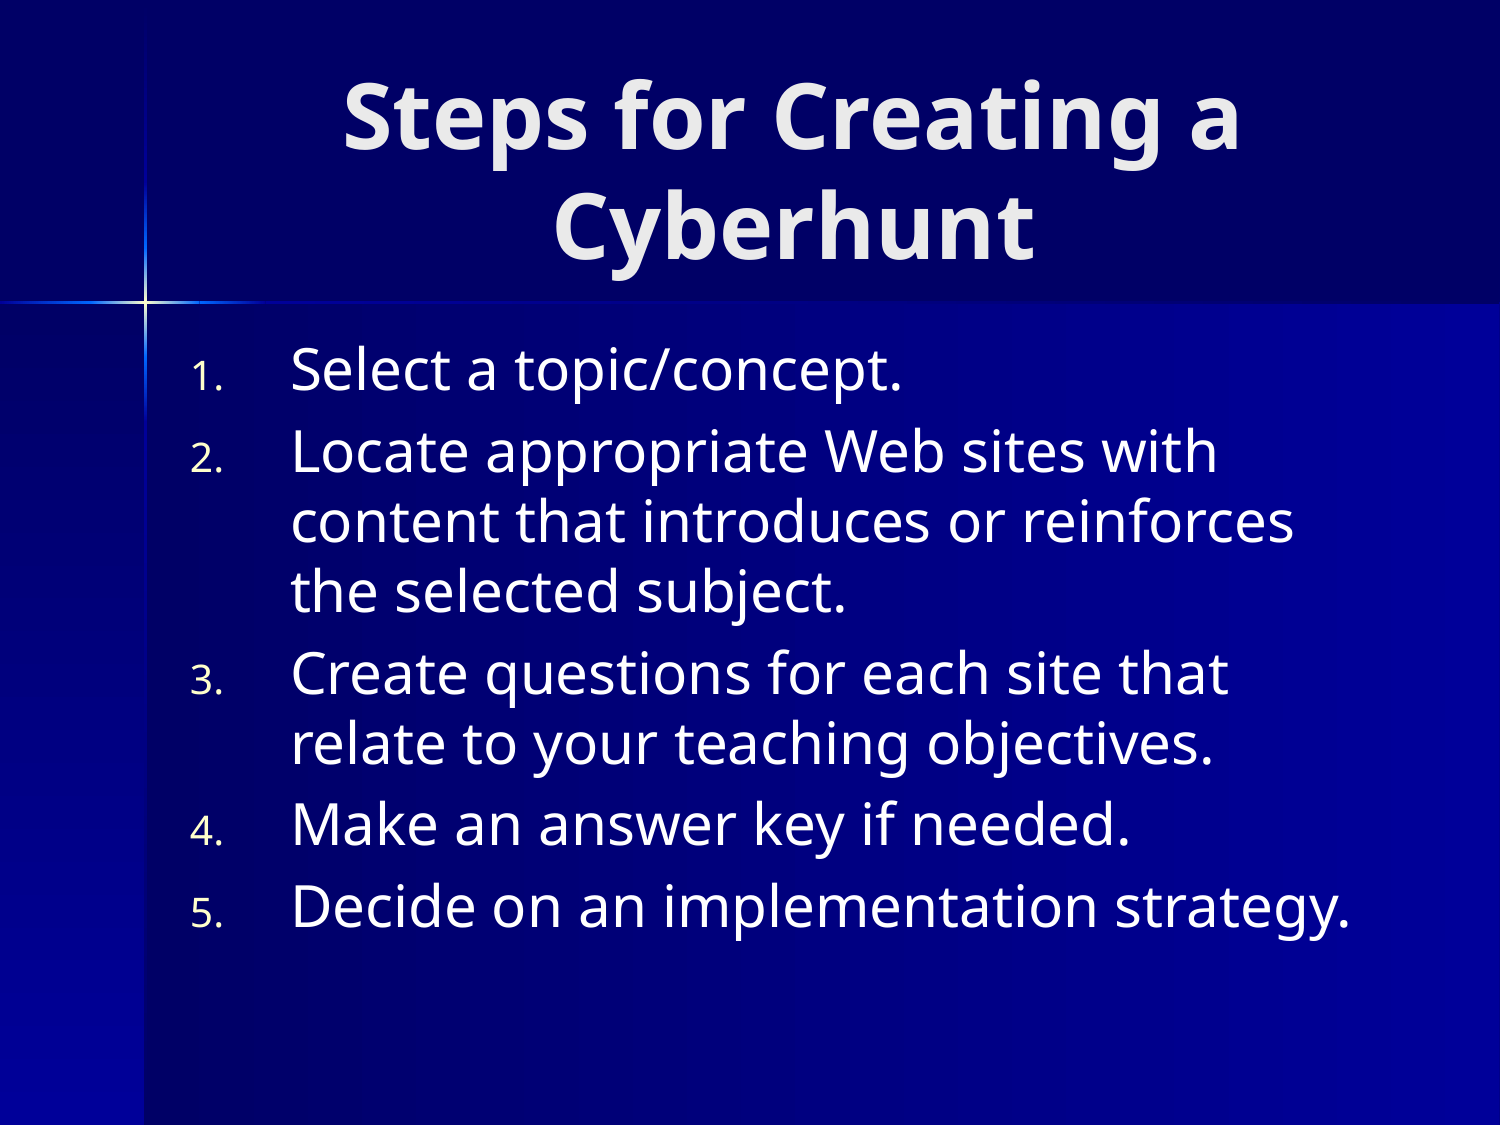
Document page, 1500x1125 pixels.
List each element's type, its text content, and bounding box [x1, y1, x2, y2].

title Steps for Creating a Cyberhunt [174, 49, 1413, 286]
list Select a topic/concept. Locate appropriate Web sites with content that introduces or reinforces the selected subject. Create questions for each site that relate to your teaching objectives. Make an answer key if needed. Decide on an implementation strategy. [174, 324, 1413, 1001]
